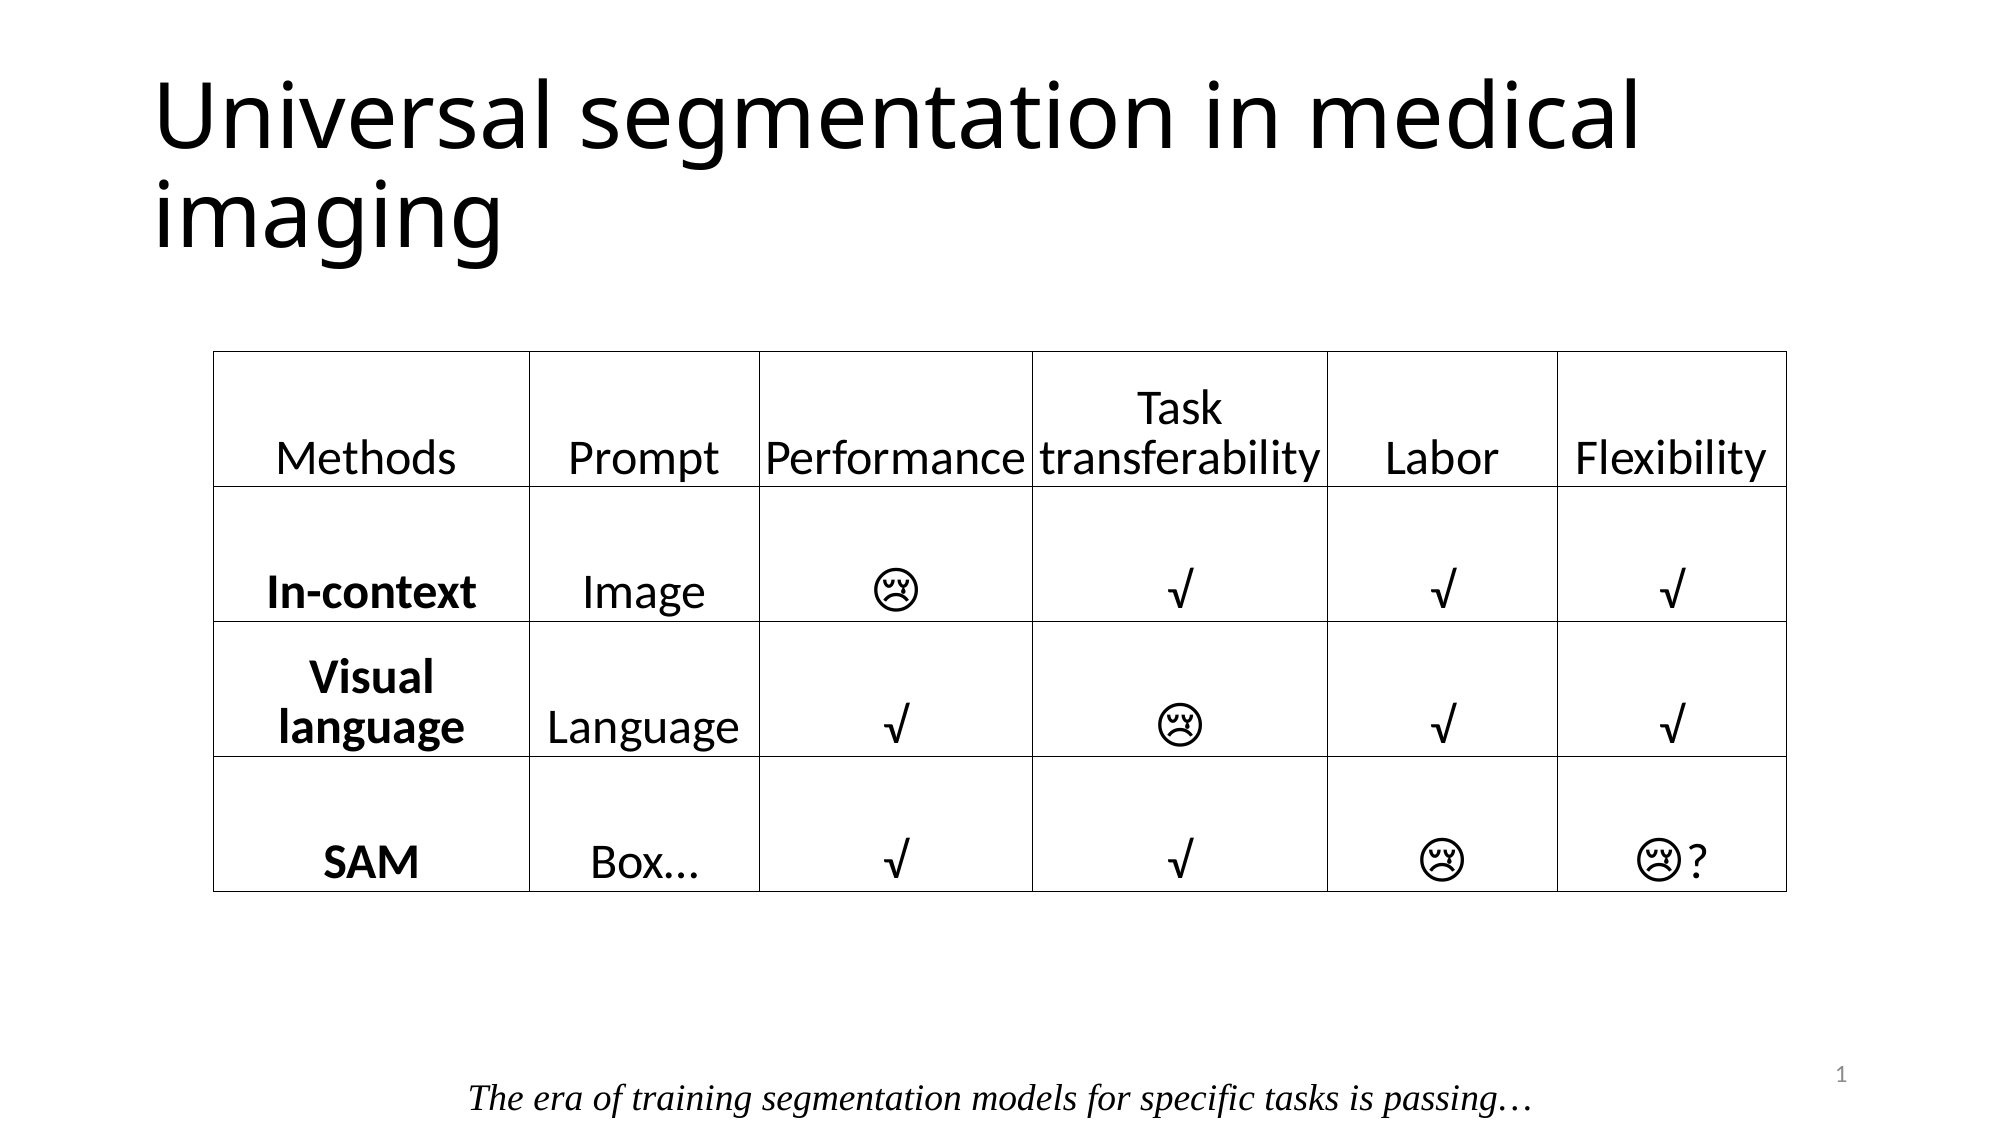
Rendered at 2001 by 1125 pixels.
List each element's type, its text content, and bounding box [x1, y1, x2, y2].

table_cell √ [760, 757, 1032, 891]
slide_number 1 [1412, 1042, 1863, 1103]
table_cell In-context [214, 487, 529, 621]
table_header Labor [1328, 352, 1557, 486]
table_header Task transferability [1033, 352, 1327, 486]
table_cell Image [530, 487, 759, 621]
table_header Methods [214, 352, 529, 486]
table_cell √ [1033, 757, 1327, 891]
table_header Flexibility [1558, 352, 1786, 486]
table_cell √ [1328, 622, 1557, 756]
table_cell 😢 [760, 487, 1032, 621]
table_cell √ [760, 622, 1032, 756]
text_box The era of training segmentation models for specific tasks is passing… [254, 1065, 1746, 1125]
table_cell SAM [214, 757, 529, 891]
table_cell Box… [530, 757, 759, 891]
table_cell 😢 [1328, 757, 1557, 891]
table_header Prompt [530, 352, 759, 486]
table_header Performance [760, 352, 1032, 486]
table_cell √ [1558, 487, 1786, 621]
table_cell √ [1328, 487, 1557, 621]
table_cell 😢 [1033, 622, 1327, 756]
table_cell Visual language [214, 622, 529, 756]
table_cell 😢? [1558, 757, 1786, 891]
table_cell √ [1558, 622, 1786, 756]
table_cell √ [1033, 487, 1327, 621]
table_cell Language [530, 622, 759, 756]
title Universal segmentation in medical imaging [137, 59, 1863, 278]
